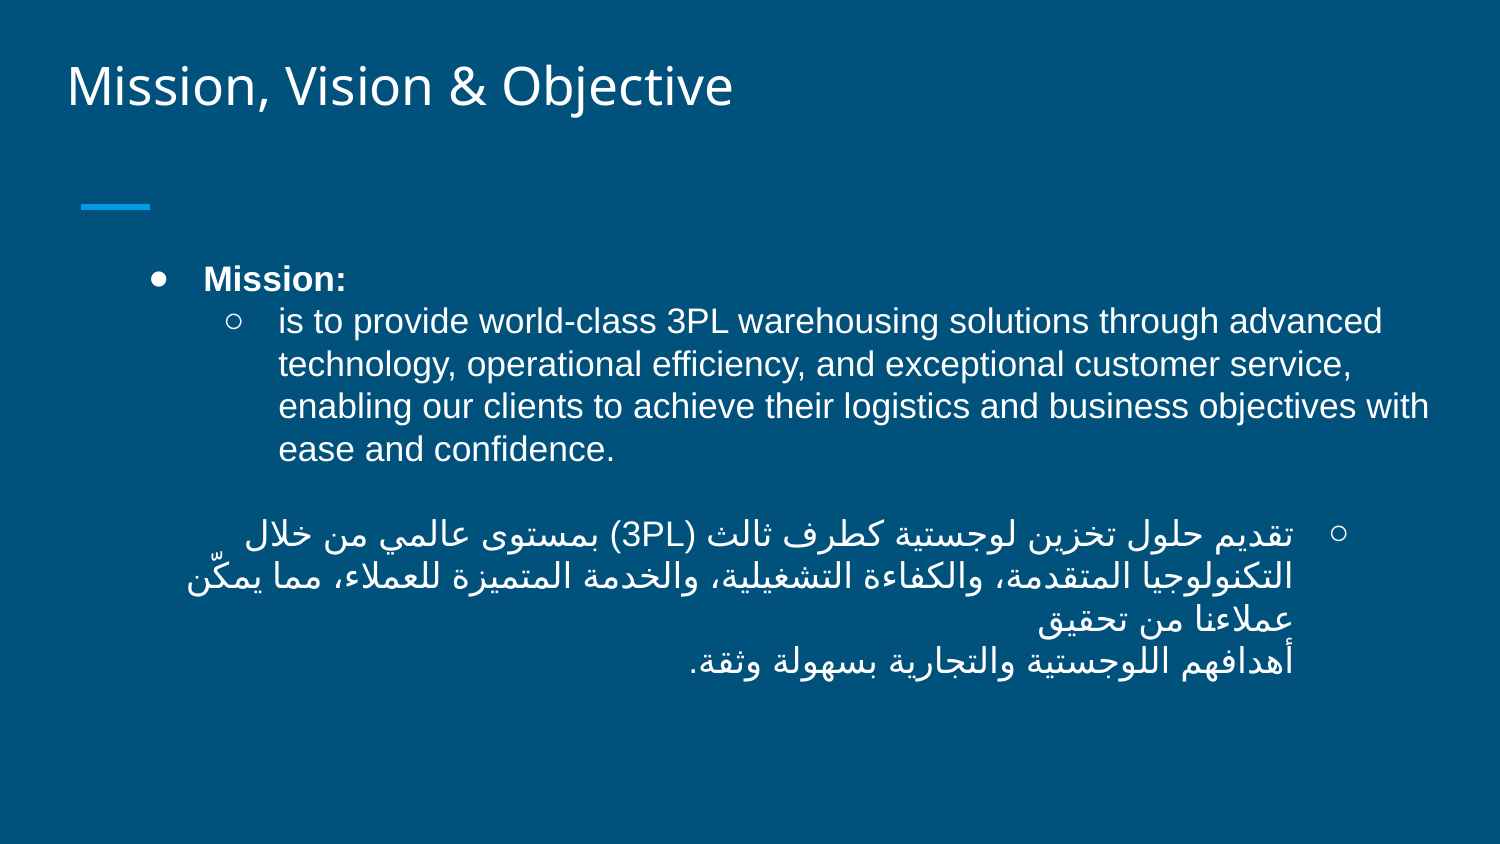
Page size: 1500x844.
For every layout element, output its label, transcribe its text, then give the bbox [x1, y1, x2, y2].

title Mission, Vision & Objective [51, 37, 1449, 131]
text_box Mission: is to provide world-class 3PL warehousing solutions through advanced technology, operational efficiency, and exceptional customer service, enabling our clients to achieve their logistics and business objectives with ease and confidence. تقديم حلول تخزين لوجستية كطرف ثالث (3PL) بمستوى عالمي من خلال التكنولوجيا المتقدمة، والكفاءة التشغيلية، والخدمة المتميزة للعملاء، مما يمكّن عملاءنا من تحقيق أهدافهم اللوجستية والتجارية بسهولة وثقة. [113, 240, 1460, 782]
